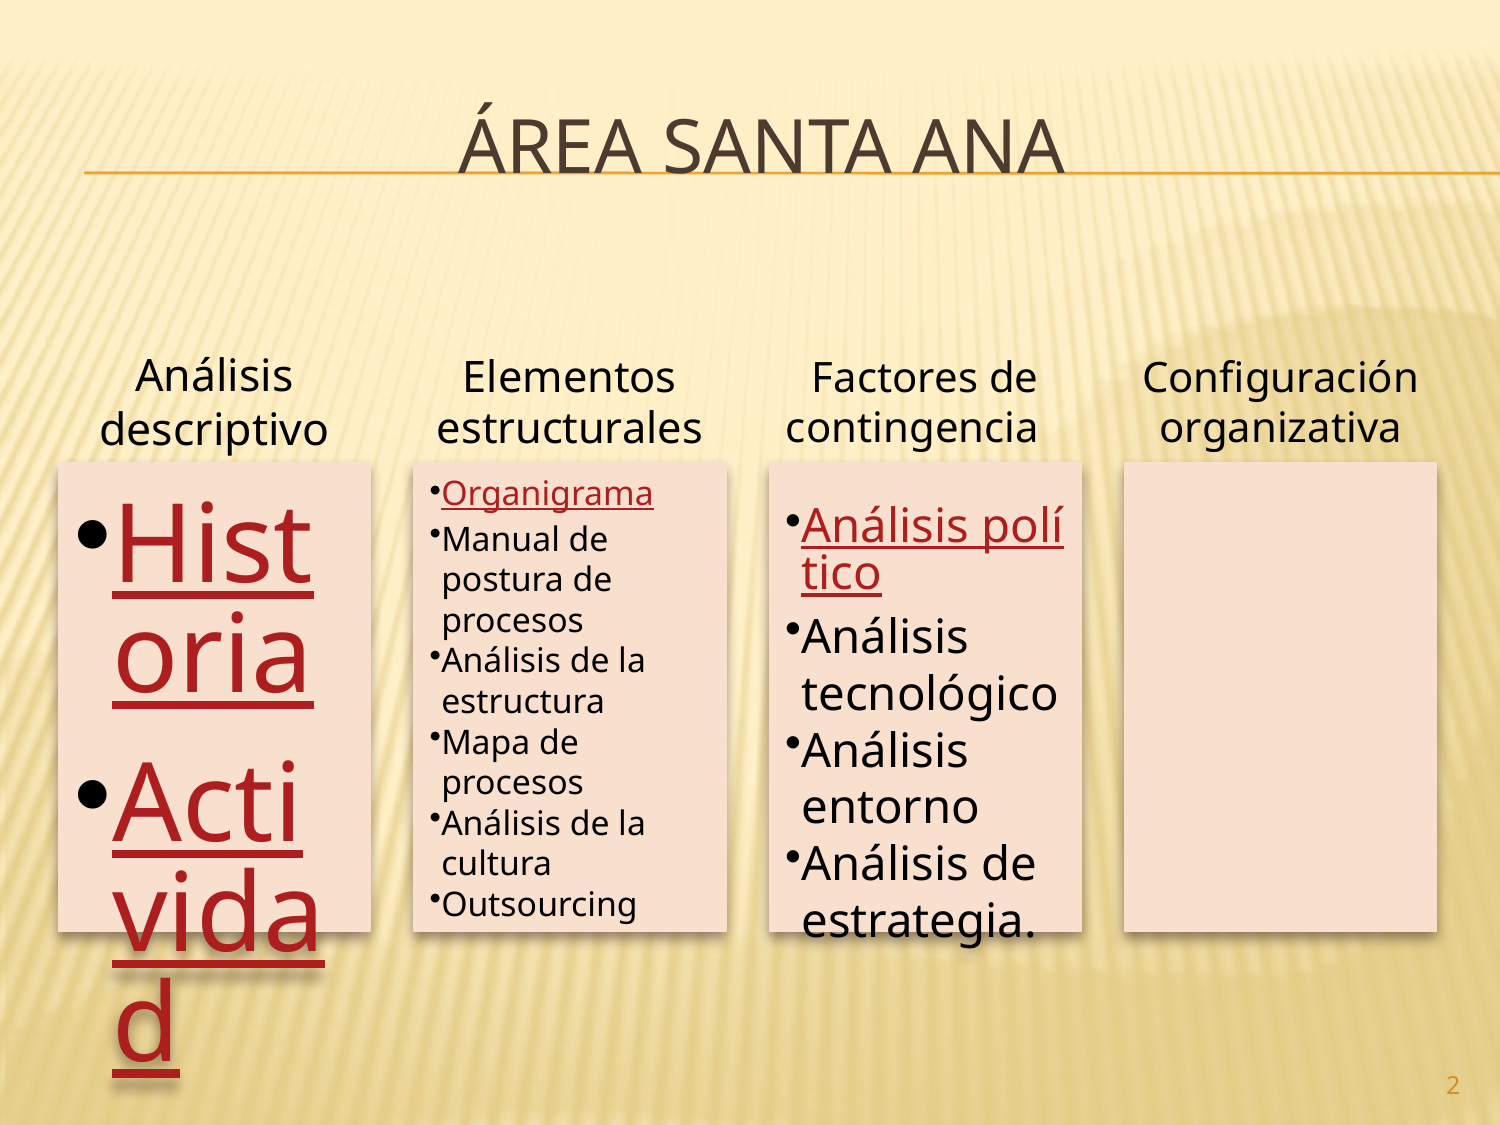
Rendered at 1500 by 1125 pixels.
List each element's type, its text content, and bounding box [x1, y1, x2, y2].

title Área Santa Ana [49, 75, 1475, 213]
slide_number 2 [1350, 1062, 1475, 1103]
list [58, 257, 1437, 1013]
